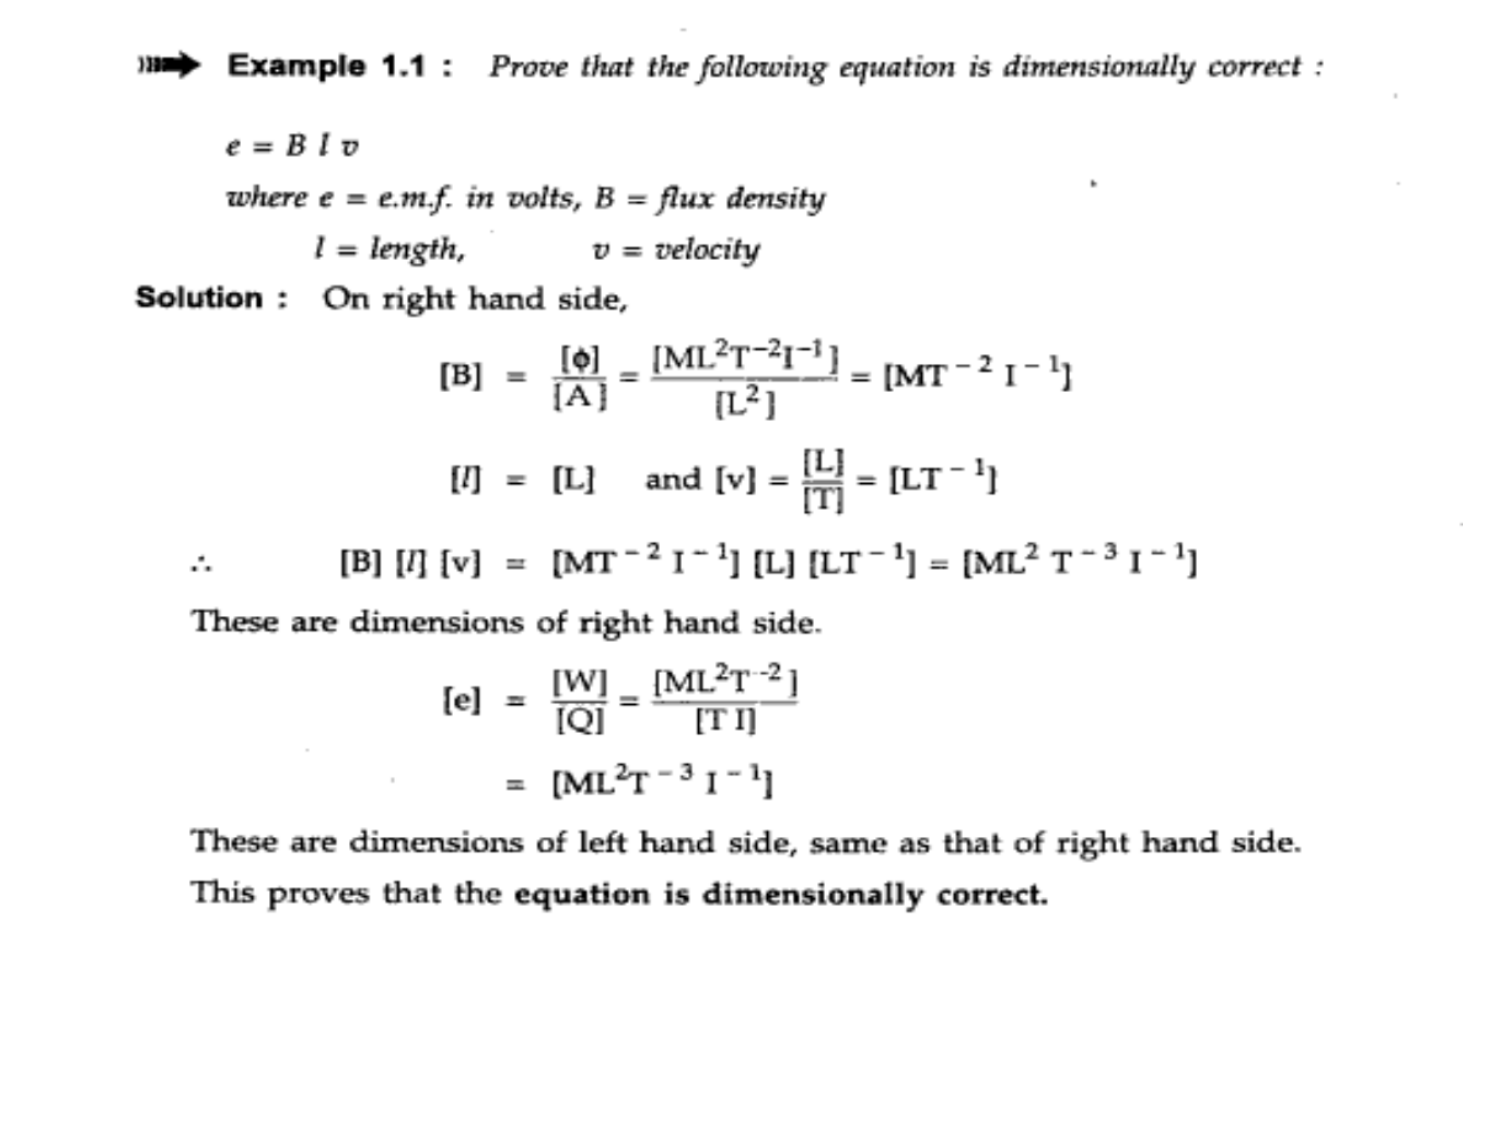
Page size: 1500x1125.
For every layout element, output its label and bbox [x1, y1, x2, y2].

list [87, 24, 1463, 926]
